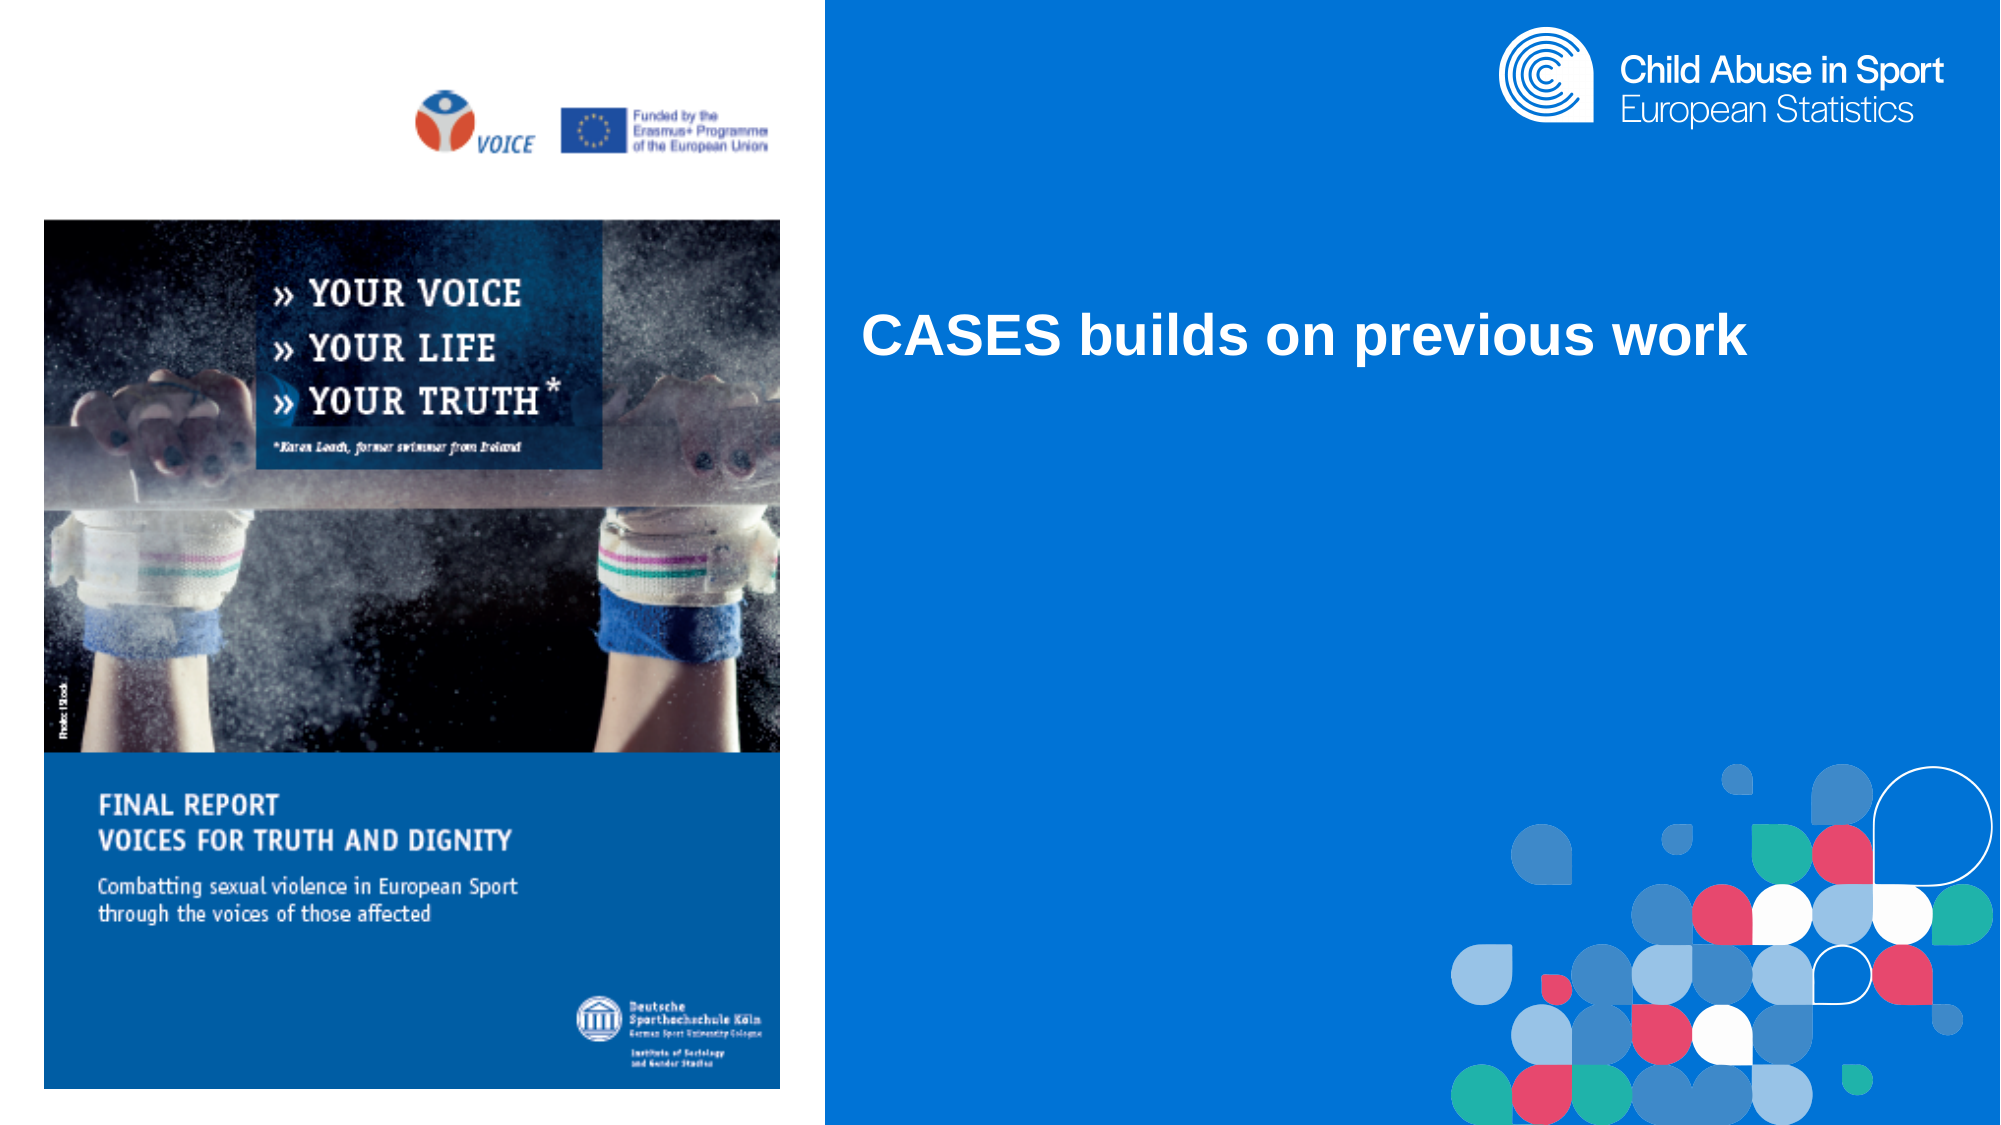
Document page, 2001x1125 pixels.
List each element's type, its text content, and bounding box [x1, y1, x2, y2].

text_box CASES builds on previous work [846, 290, 1956, 765]
picture [44, 71, 780, 1089]
picture [1451, 764, 1993, 1125]
list [0, 0, 825, 1125]
picture [1443, 0, 2000, 178]
